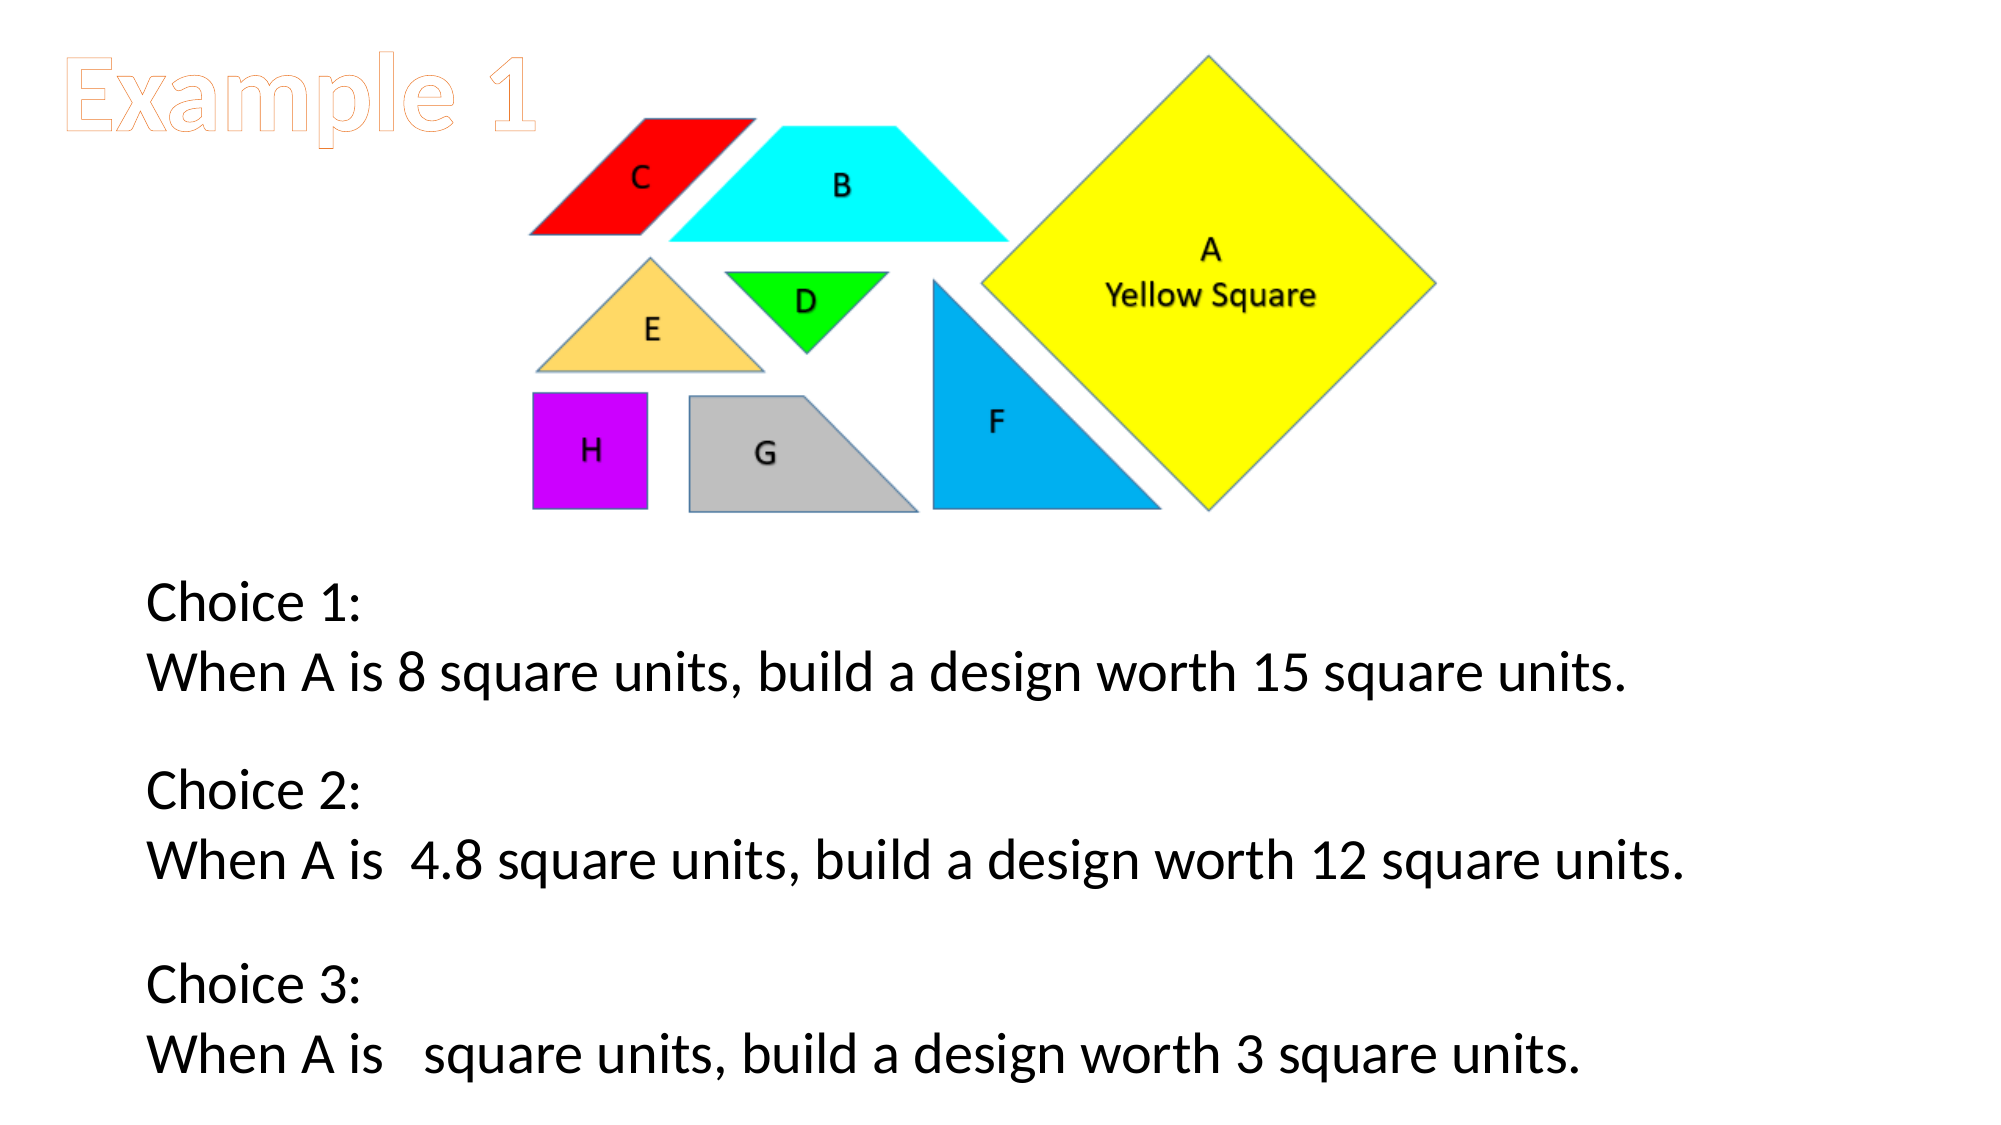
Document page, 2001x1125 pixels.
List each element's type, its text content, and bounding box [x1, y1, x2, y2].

picture [517, 51, 1451, 524]
text_box Example 1 [45, 10, 556, 161]
text_box Choice 2: When A is 4.8 square units, build a design worth 12 square units. [131, 743, 1788, 899]
text_box Choice 1: When A is 8 square units, build a design worth 15 square units. [131, 556, 1788, 711]
